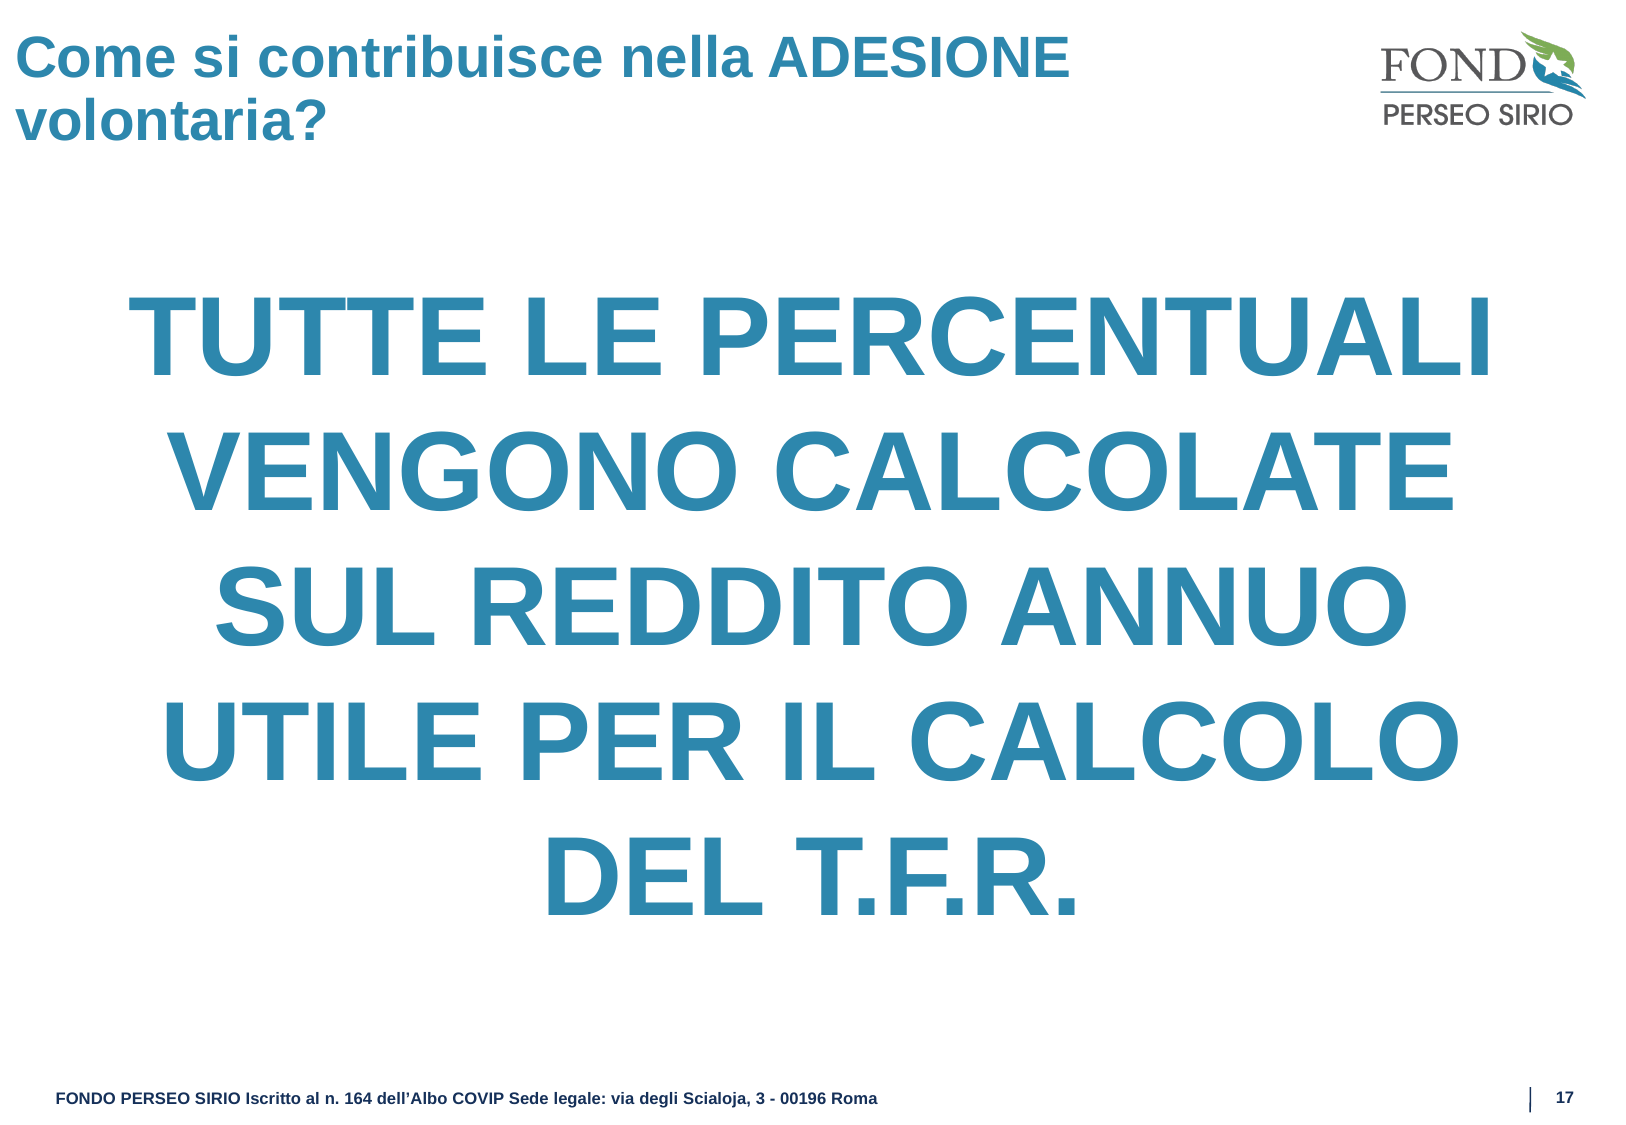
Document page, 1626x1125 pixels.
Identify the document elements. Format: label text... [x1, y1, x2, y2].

picture [1379, 31, 1586, 132]
list TUTTE LE PERCENTUALI VENGONO CALCOLATE SUL REDDITO ANNUO UTILE PER IL CALCOLO DEL T.F.R. [44, 255, 1581, 1125]
slide_number 17 [1522, 1081, 1590, 1125]
title Come si contribuisce nella ADESIONE volontaria? [0, 2, 1368, 162]
footer FONDO PERSEO SIRIO Iscritto al n. 164 dell’Albo COVIP Sede legale: via degli Scialoja, 3 - 00196 Roma [40, 1082, 1504, 1125]
